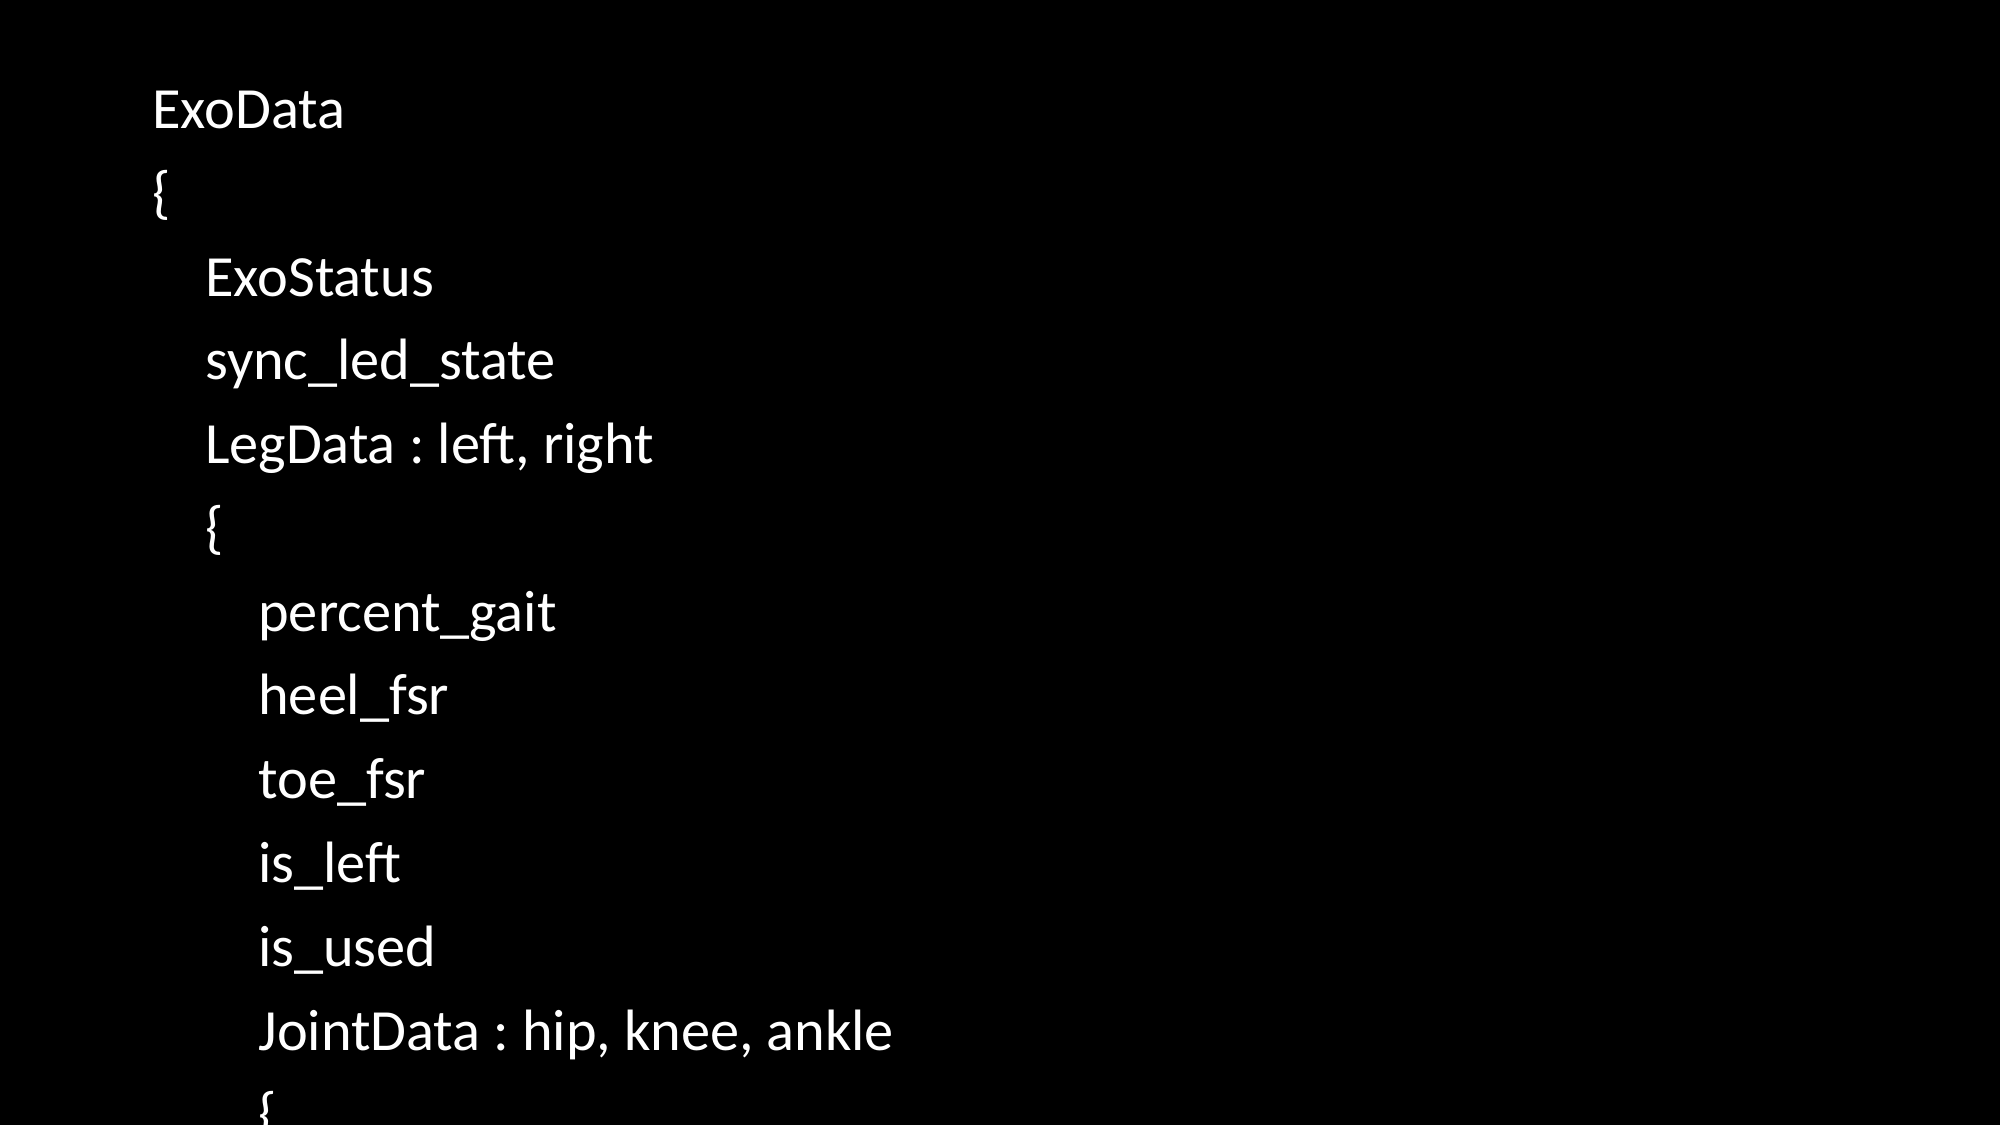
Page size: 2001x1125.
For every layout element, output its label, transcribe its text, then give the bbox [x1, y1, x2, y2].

list ExoData { ExoStatus sync_led_state LegData : left, right { percent_gait heel_fsr toe_fsr is_left is_used JointData : hip, knee, ankle { id torque_reading is_left is_used motor { id motor_type is_left p v i p_des v_des kp kd t_ff } controller { controller JointType setpoint parameter1 parameter2 } } } } [137, 70, 1863, 1014]
